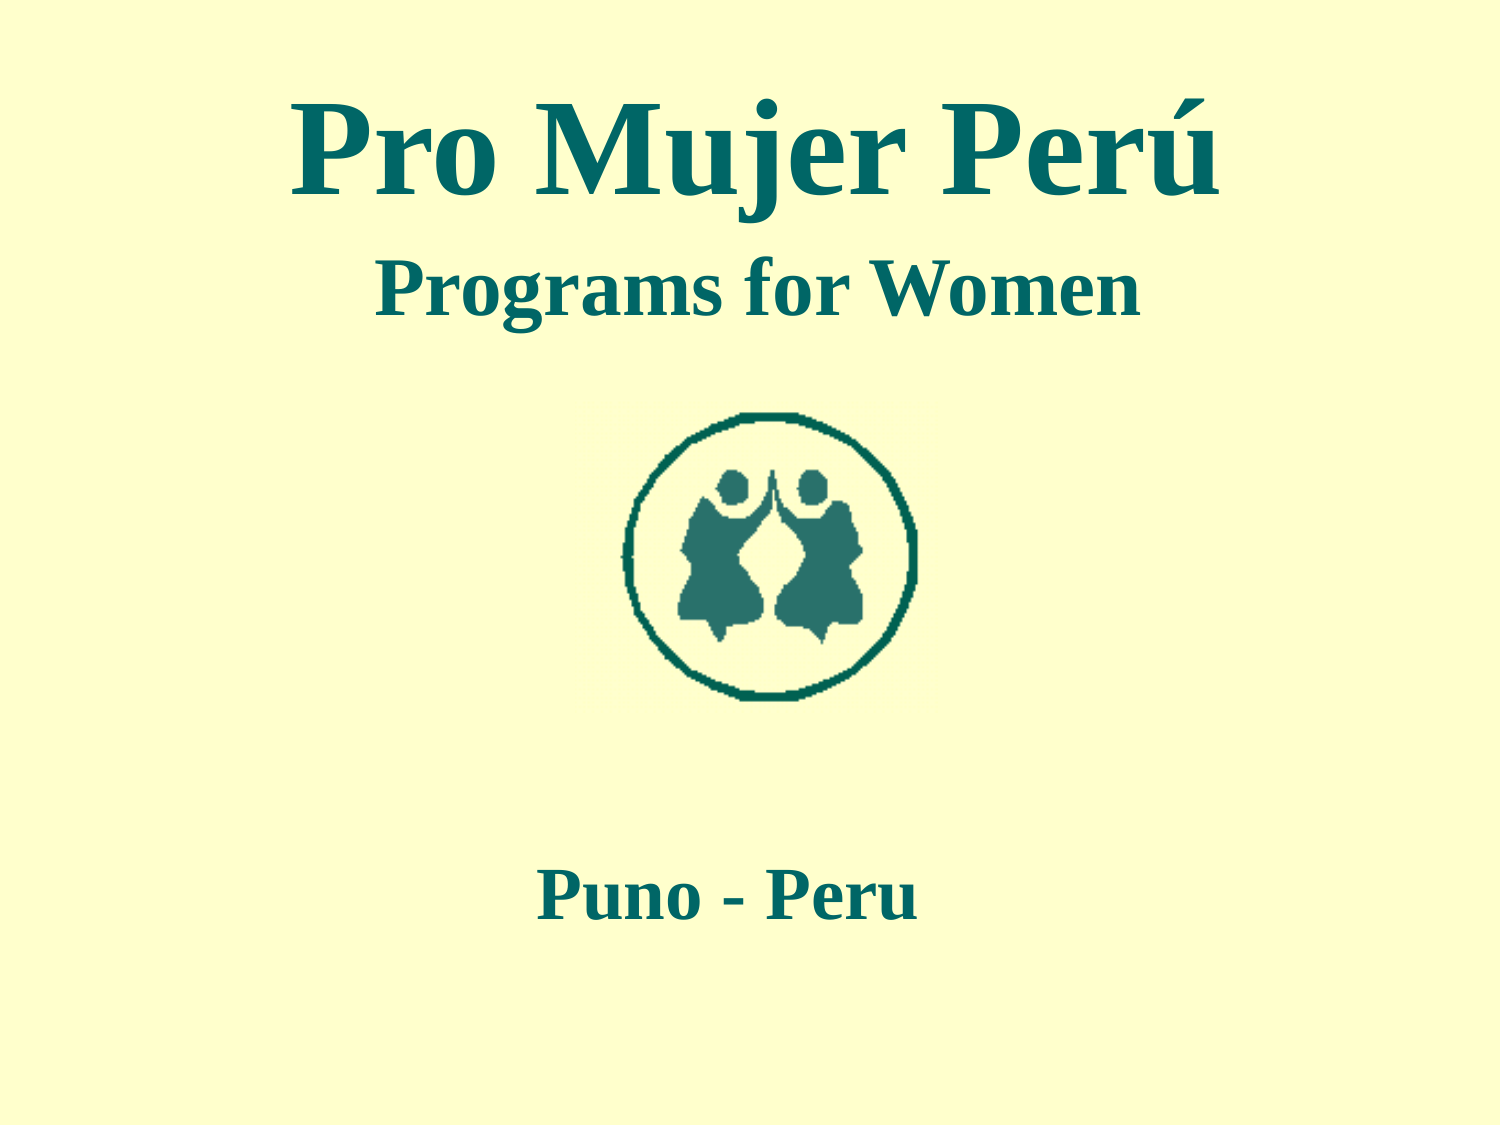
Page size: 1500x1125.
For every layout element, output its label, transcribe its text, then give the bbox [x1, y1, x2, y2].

text_box Pro Mujer Perú [187, 50, 1325, 230]
text_box Puno - Peru [462, 837, 1013, 943]
text_box Programs for Women [199, 224, 1338, 340]
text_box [574, 400, 938, 714]
